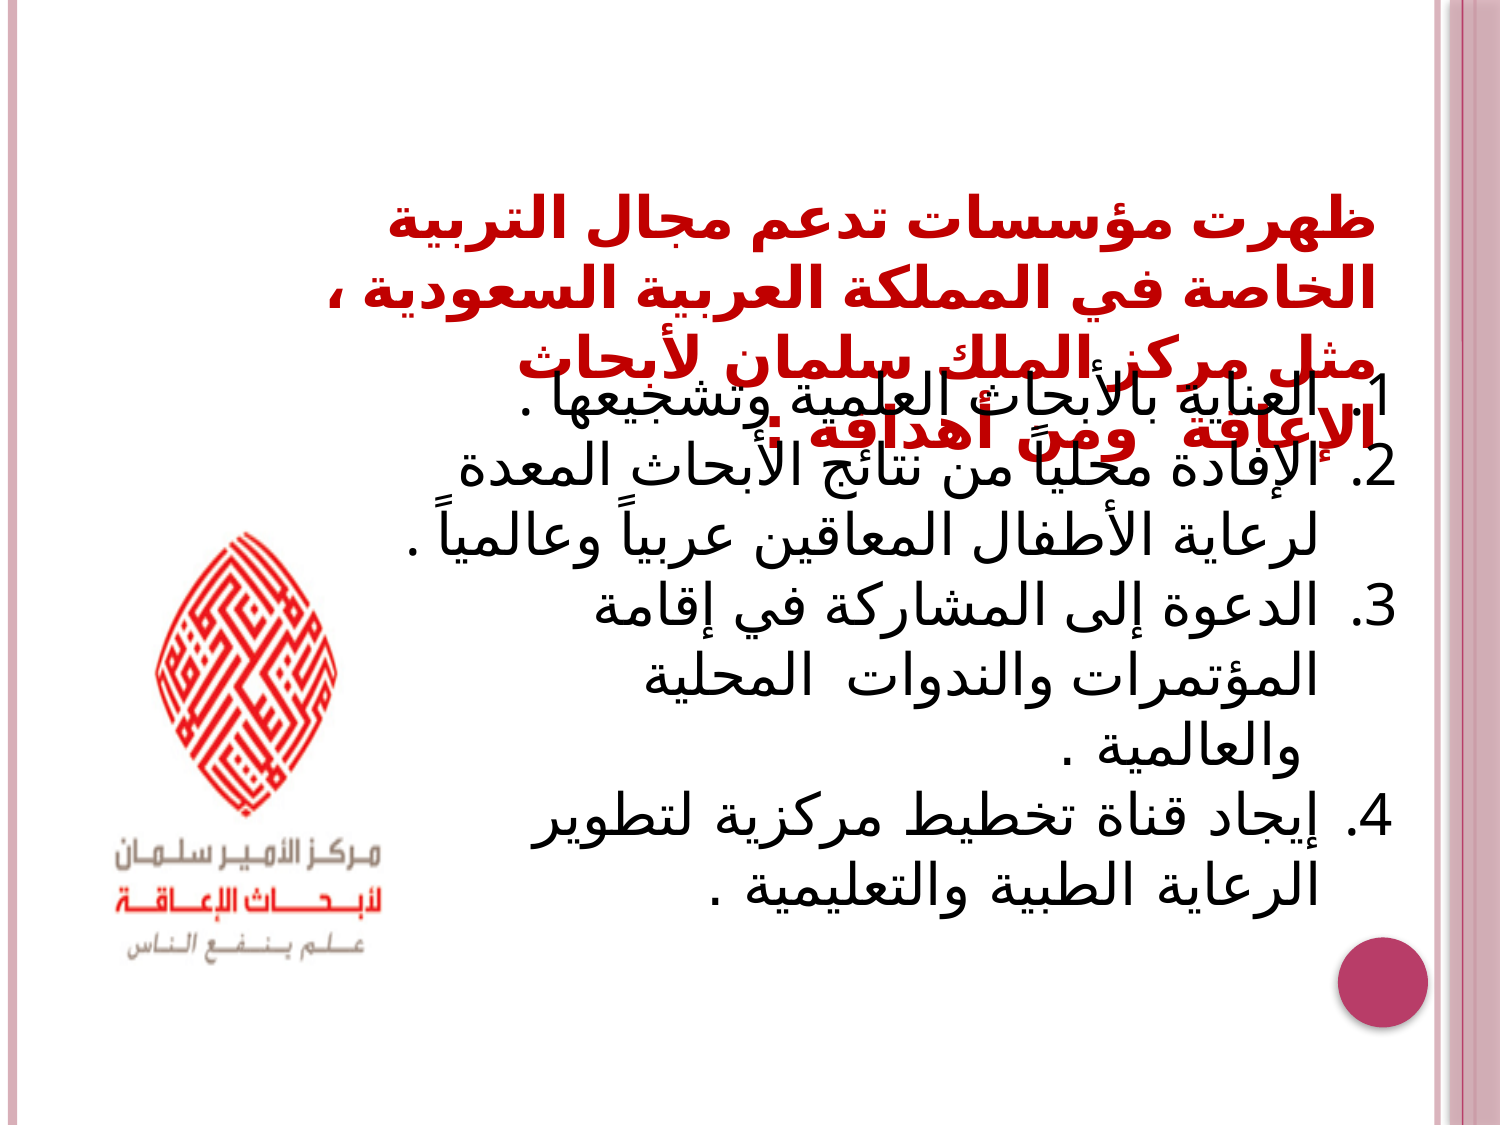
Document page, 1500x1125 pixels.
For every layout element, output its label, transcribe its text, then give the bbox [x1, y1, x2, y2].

text_box العناية بالأبحاث العلمية وتشجيعها . الإفادة محلياً من نتائج الأبحاث المعدة لرعاية الأطفال المعاقين عربياً وعالمياً . الدعوة إلى المشاركة في إقامة المؤتمرات والندوات المحلية والعالمية . إيجاد قناة تخطيط مركزية لتطوير الرعاية الطبية والتعليمية . [336, 349, 1412, 925]
picture [87, 514, 408, 977]
text_box ظهرت مؤسسات تدعم مجال التربية الخاصة في المملكة العربية السعودية ، مثل مركز الملك سلمان لأبحاث الإعاقة ومن أهدافه : [301, 172, 1394, 468]
